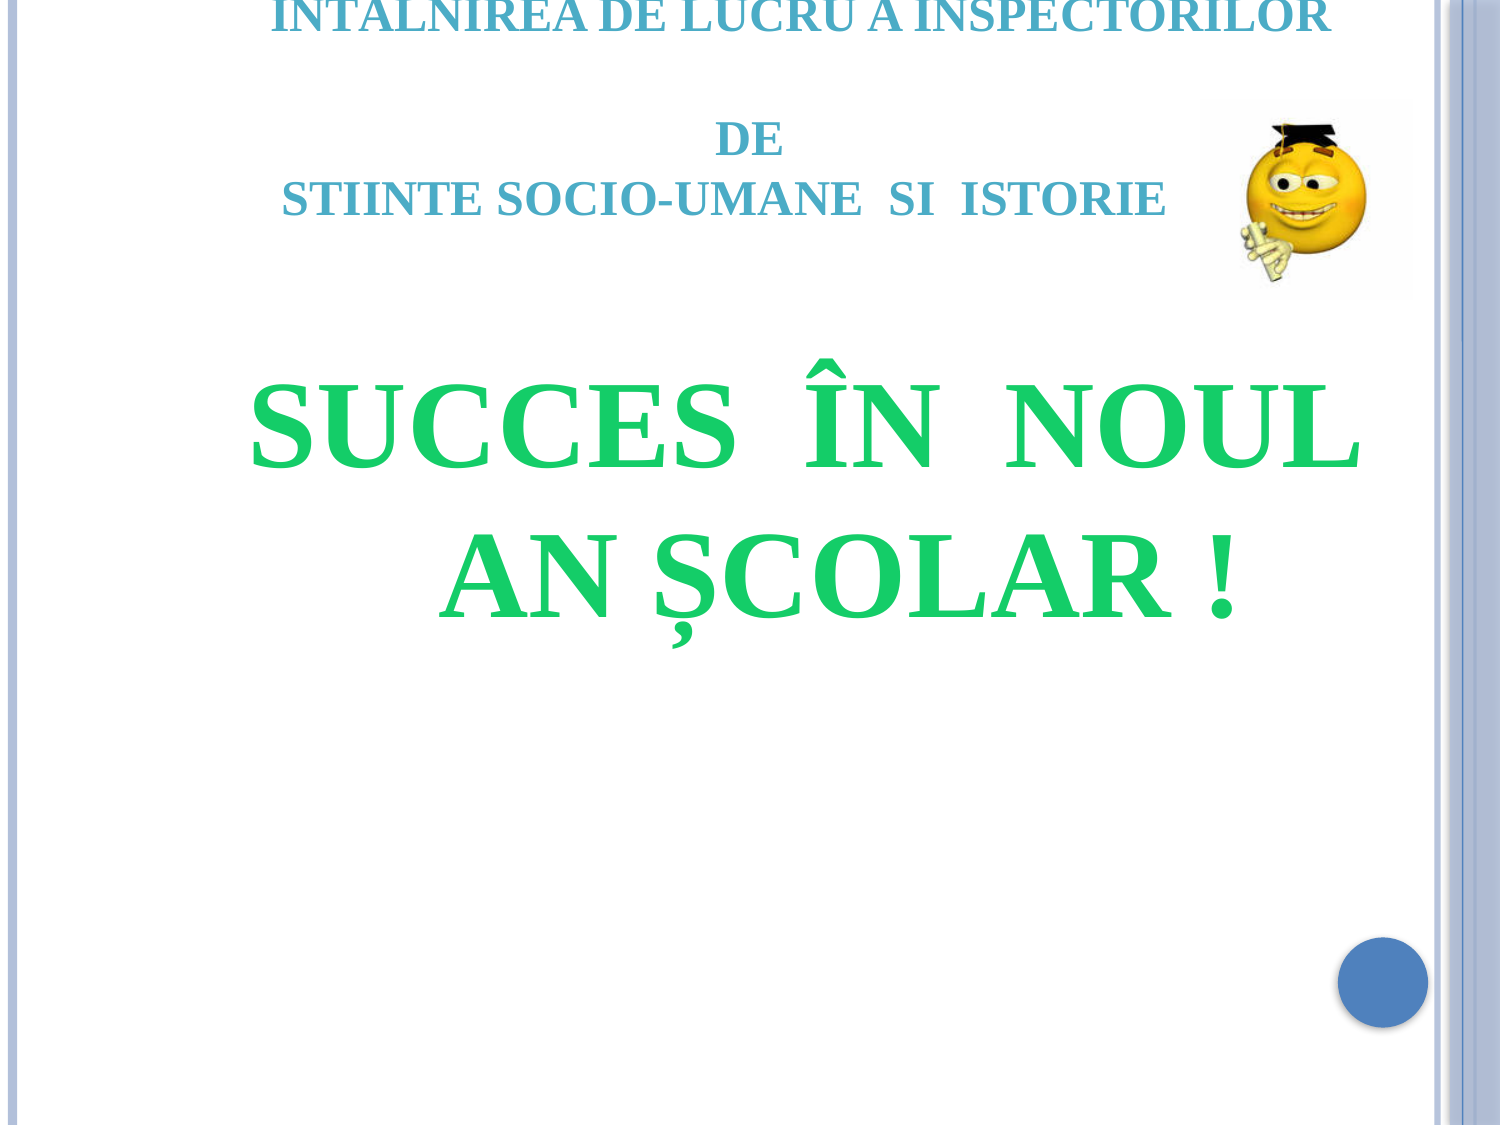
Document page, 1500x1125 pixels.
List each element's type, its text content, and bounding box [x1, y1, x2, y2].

list SUCCES ÎN NOUL AN ȘCOLAR ! [137, 262, 1500, 1001]
picture [1199, 99, 1413, 301]
slide_number [1333, 1001, 1434, 1026]
title ÎNTÂLNIREA DE LUCRU A INSPECTORILOR DE STIINTE SOCIO-UMANE SI ISTORIE [0, 45, 1350, 233]
